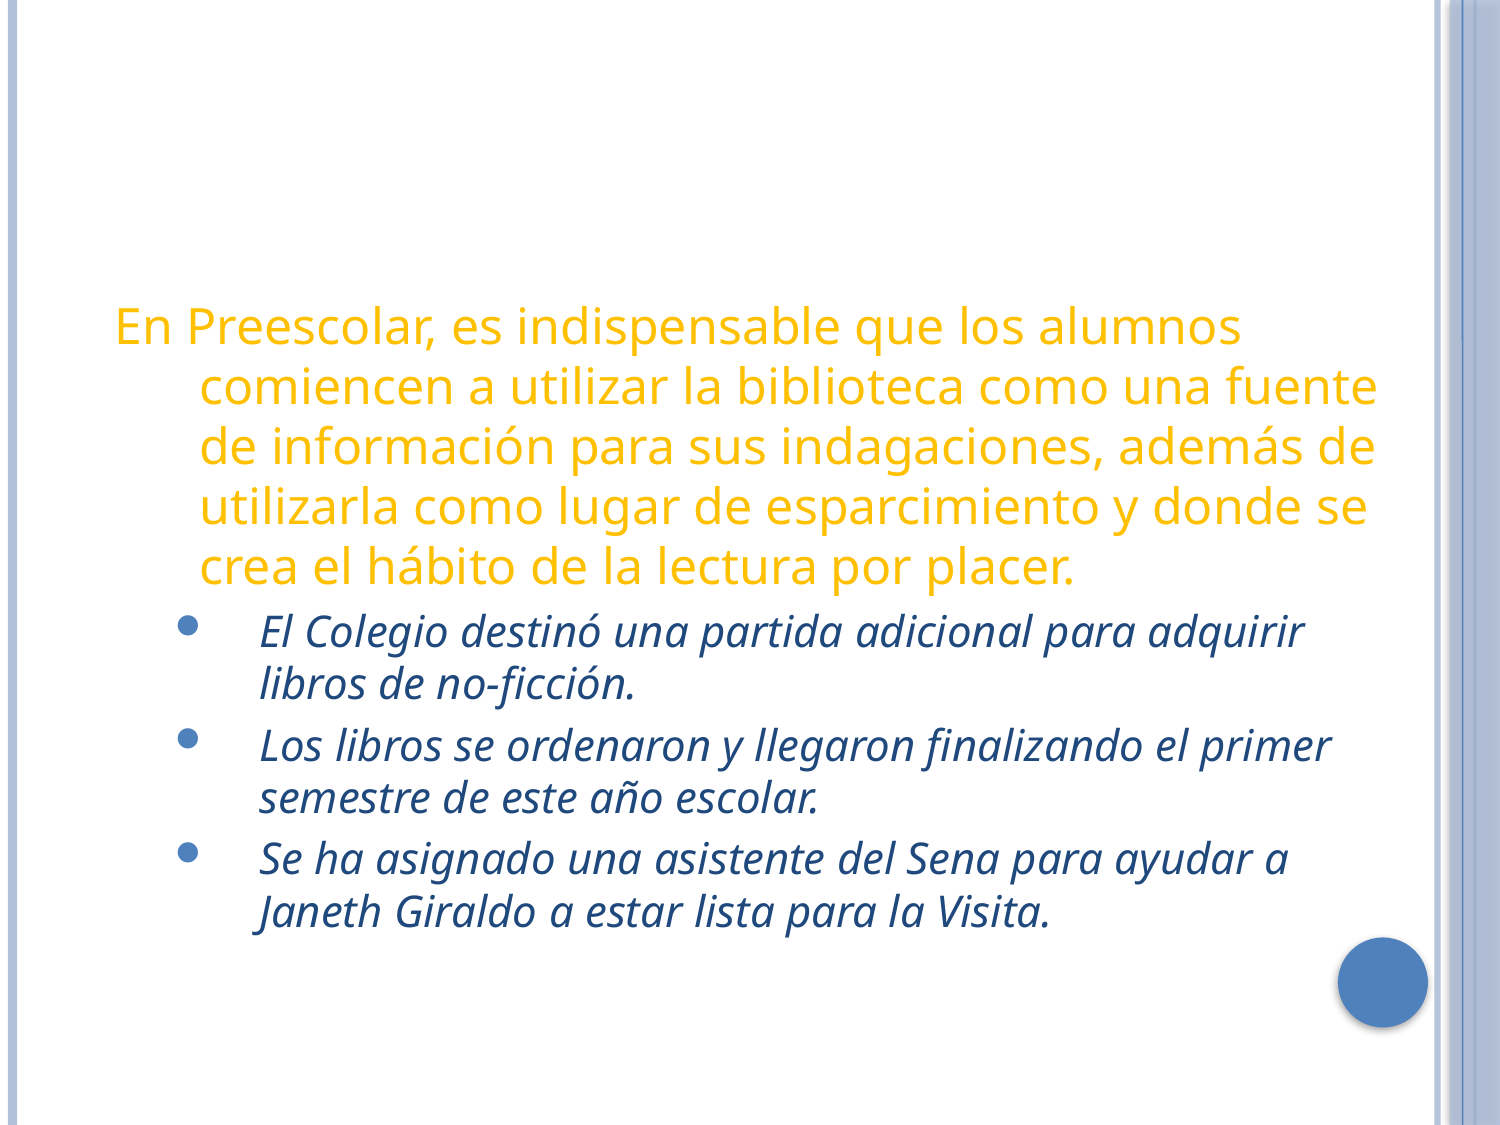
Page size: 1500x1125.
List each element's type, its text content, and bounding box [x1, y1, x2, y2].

list En Preescolar, es indispensable que los alumnos comiencen a utilizar la biblioteca como una fuente de información para sus indagaciones, además de utilizarla como lugar de esparcimiento y donde se crea el hábito de la lectura por placer. El Colegio destinó una partida adicional para adquirir libros de no-ficción. Los libros se ordenaron y llegaron finalizando el primer semestre de este año escolar. Se ha asignado una asistente del Sena para ayudar a Janeth Giraldo a estar lista para la Visita. [99, 287, 1413, 1038]
